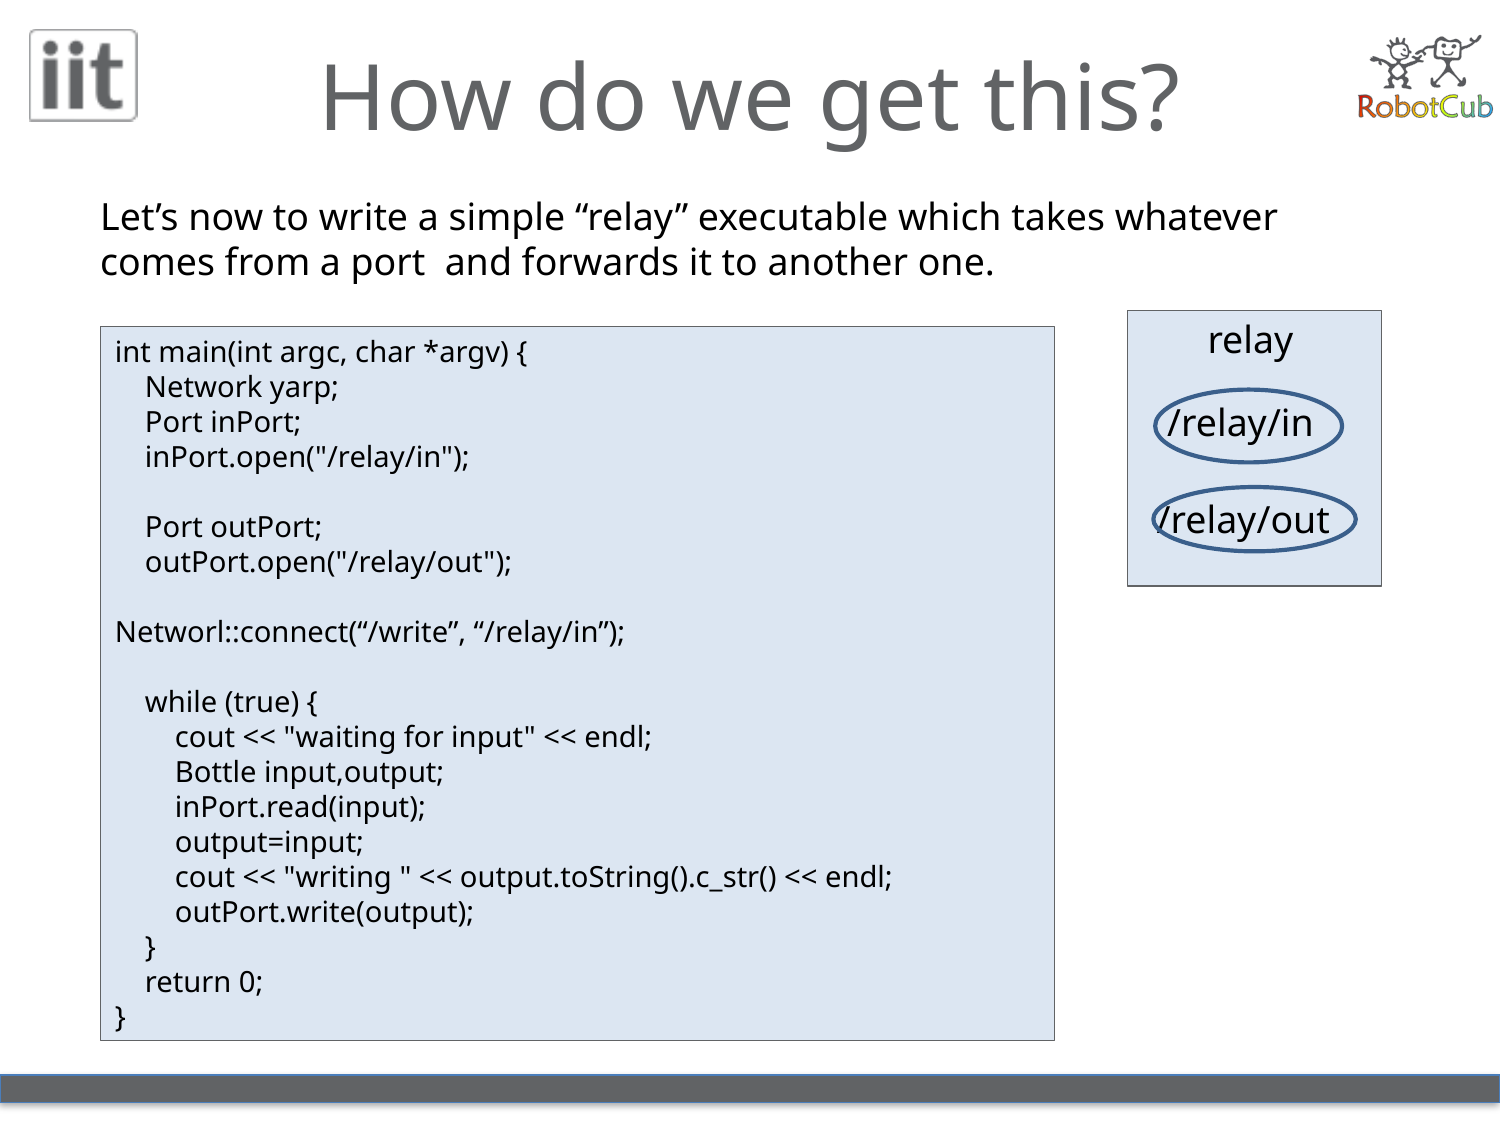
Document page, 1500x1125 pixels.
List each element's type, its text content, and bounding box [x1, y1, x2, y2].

text_box /relay/out [1312, 537, 1345, 549]
text_box /relay/out [1141, 489, 1199, 549]
title How do we get this? [0, 0, 1500, 188]
text_box int main(int argc, char *argv) { Network yarp; Port inPort; inPort.open("/relay/in"); Port outPort; outPort.open("/relay/out"); Networl::connect(“/write”, “/relay/in”); while (true) { cout << "waiting for input" << endl; Bottle input,output; inPort.read(input); output=input; cout << "writing " << output.toString().c_str() << endl; outPort.write(output); } return 0; } [100, 326, 1055, 1041]
text_box [1151, 484, 1358, 554]
text_box /relay/in [1152, 391, 1203, 452]
text_box relay [1125, 308, 1376, 622]
text_box /relay/out [1310, 489, 1345, 501]
text_box Let’s now to write a simple “relay” executable which takes whatever comes from a port and forwards it to another one. [85, 185, 1405, 291]
text_box [1153, 387, 1345, 465]
text_box /relay/in [1294, 391, 1329, 404]
text_box [1376, 310, 1382, 587]
